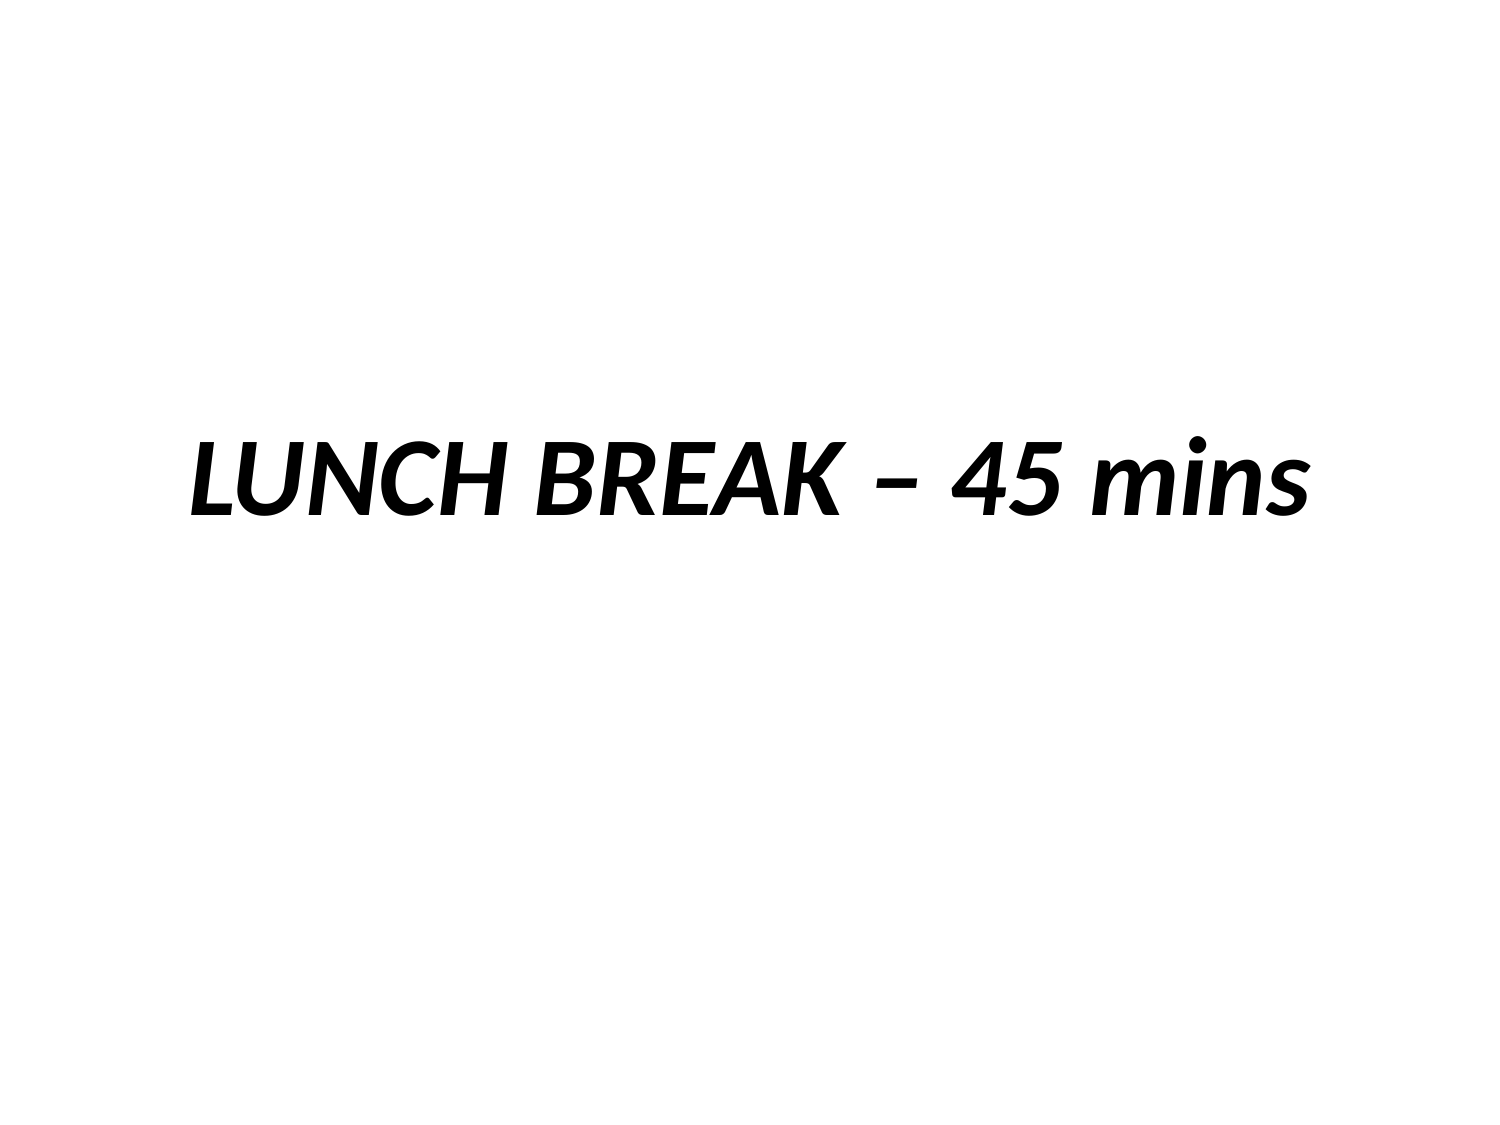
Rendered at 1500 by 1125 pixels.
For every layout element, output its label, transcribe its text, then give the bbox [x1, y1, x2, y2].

title LUNCH BREAK – 45 mins [112, 349, 1388, 591]
